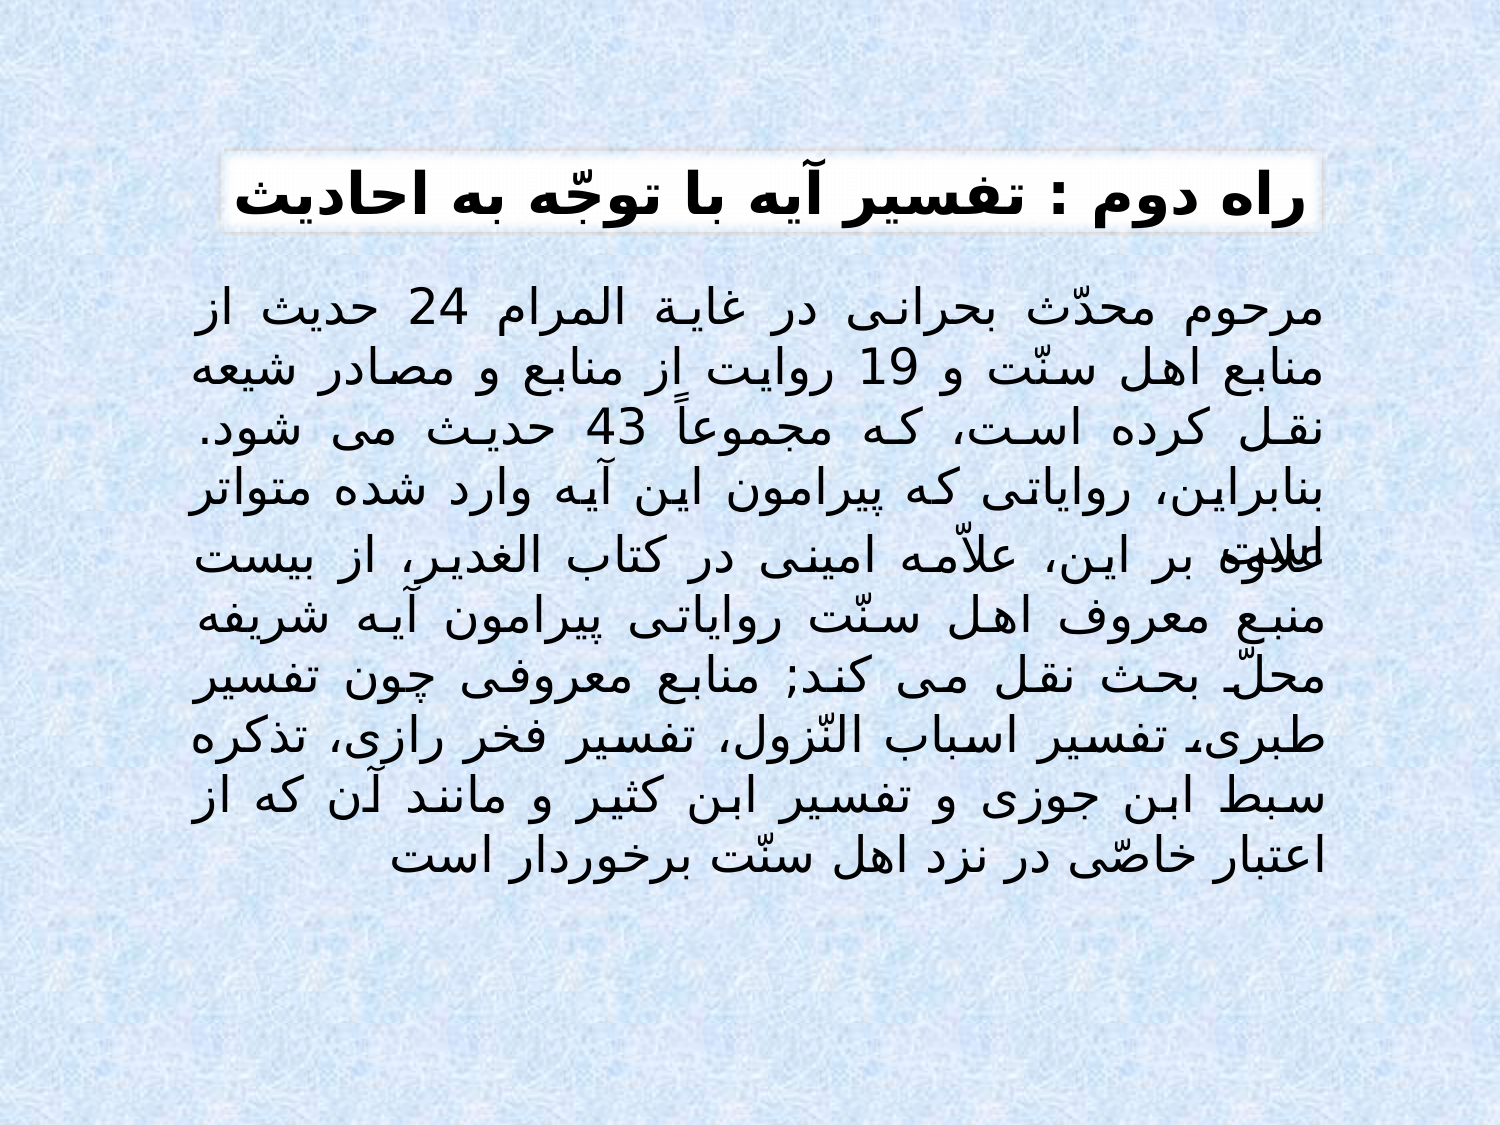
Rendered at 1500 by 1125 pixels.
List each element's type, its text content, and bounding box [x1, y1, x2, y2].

text_box مرحوم محدّث بحرانى در غاية المرام 24 حديث از منابع اهل سنّت و 19 روايت از منابع و مصادر شيعه نقل كرده است، كه مجموعاً 43 حديث مى شود. بنابراين، رواياتى كه پيرامون اين آيه وارد شده متواتر است [171, 267, 1341, 582]
text_box علاوه بر اين، علاّمه امينى در كتاب الغدير، از بيست منبع معروف اهل سنّت رواياتى پيرامون آيه شريفه محلّ بحث نقل مى كند; منابع معروفى چون تفسير طبرى، تفسير اسباب النّزول، تفسير فخر رازى، تذكره سبط ابن جوزى و تفسير ابن كثير و مانند آن كه از اعتبار خاصّى در نزد اهل سنّت برخوردار است [172, 515, 1343, 890]
text_box راه دوم : تفسير آيه با توجّه به احاديث [232, 162, 1311, 221]
picture [0, 0, 1500, 1125]
